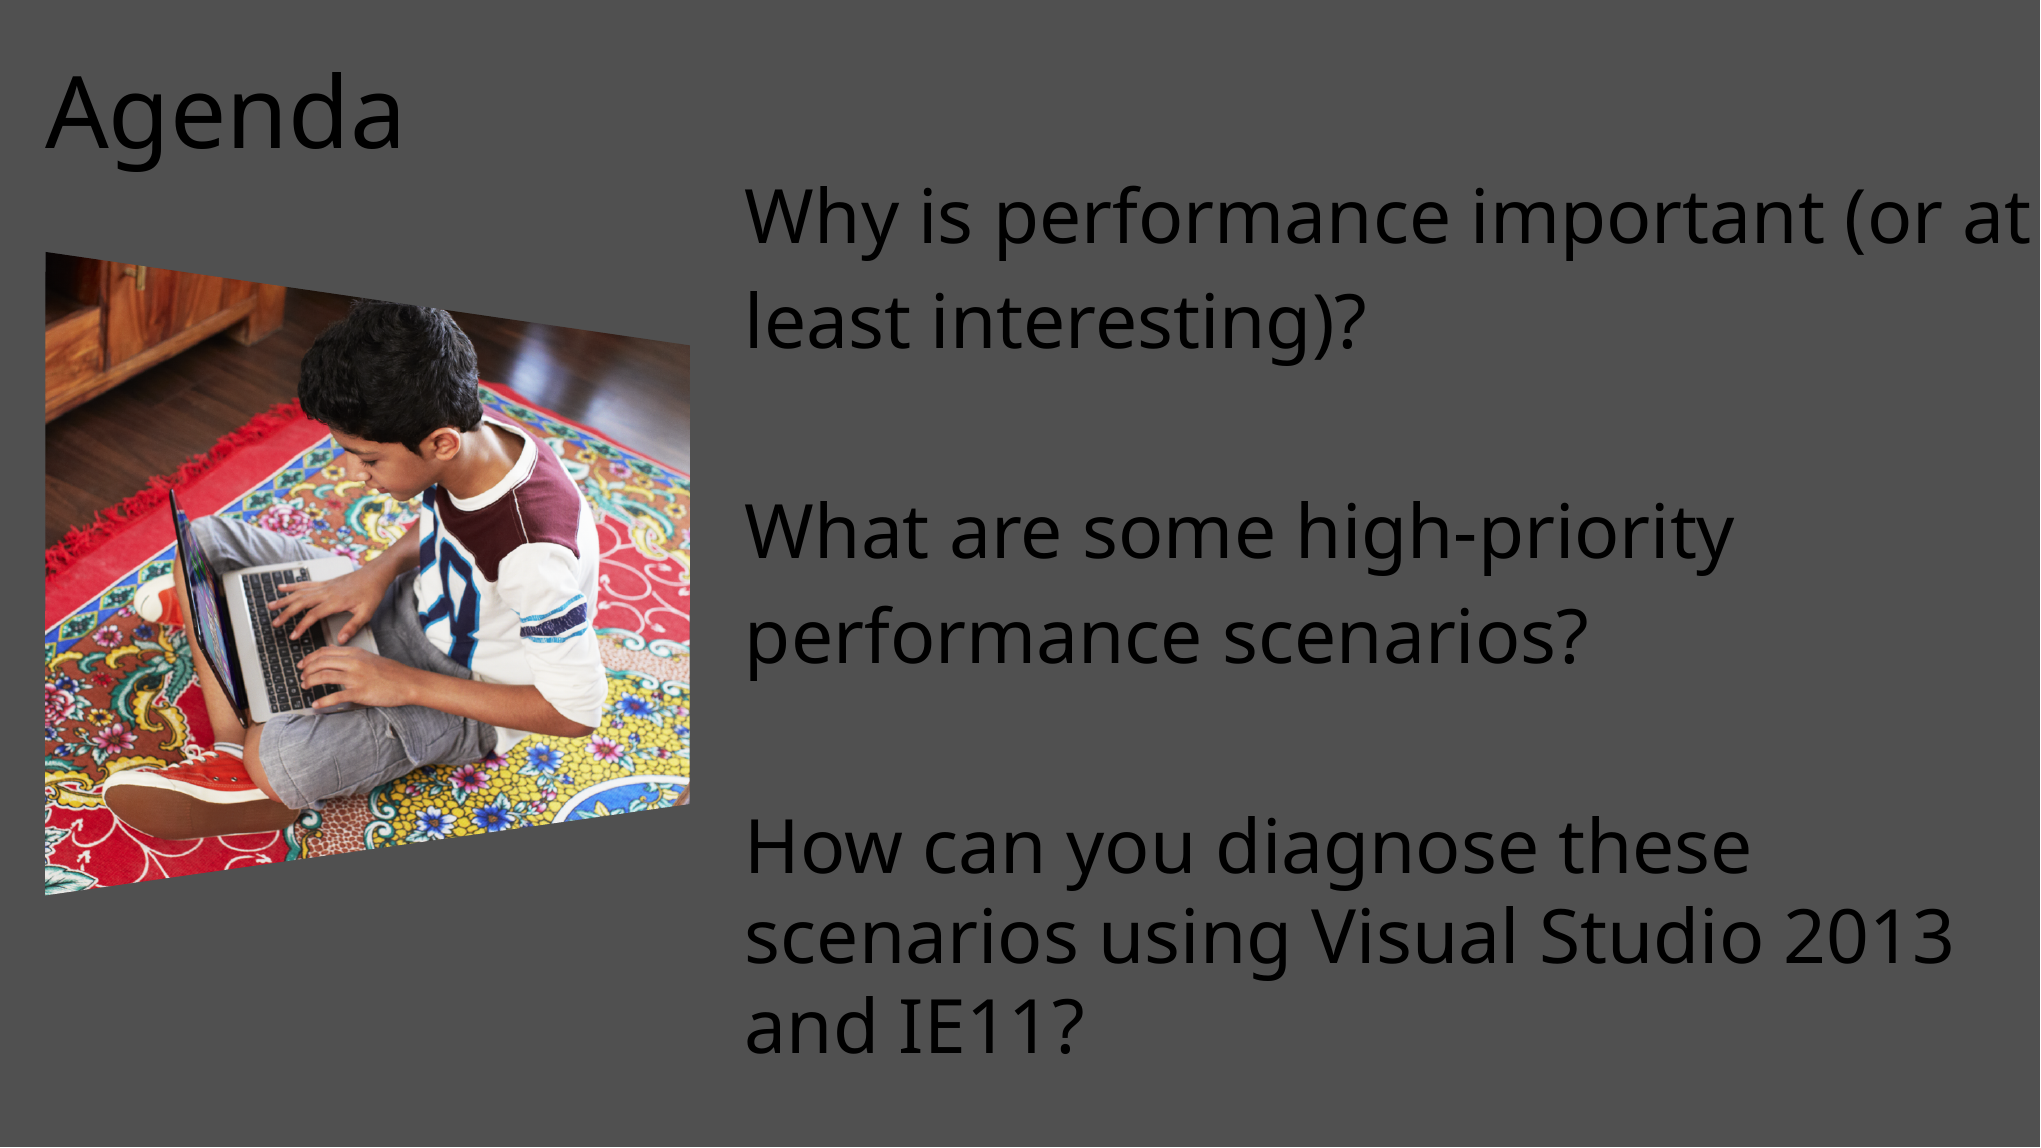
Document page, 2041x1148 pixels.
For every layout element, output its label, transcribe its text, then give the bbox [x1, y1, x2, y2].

title Agenda [45, 48, 1996, 199]
picture [44, 251, 691, 896]
list Why is performance important (or at least interesting)? What are some high-priority performance scenarios? How can you diagnose these scenarios using Visual Studio 2013 and IE11? [745, 648, 2041, 799]
